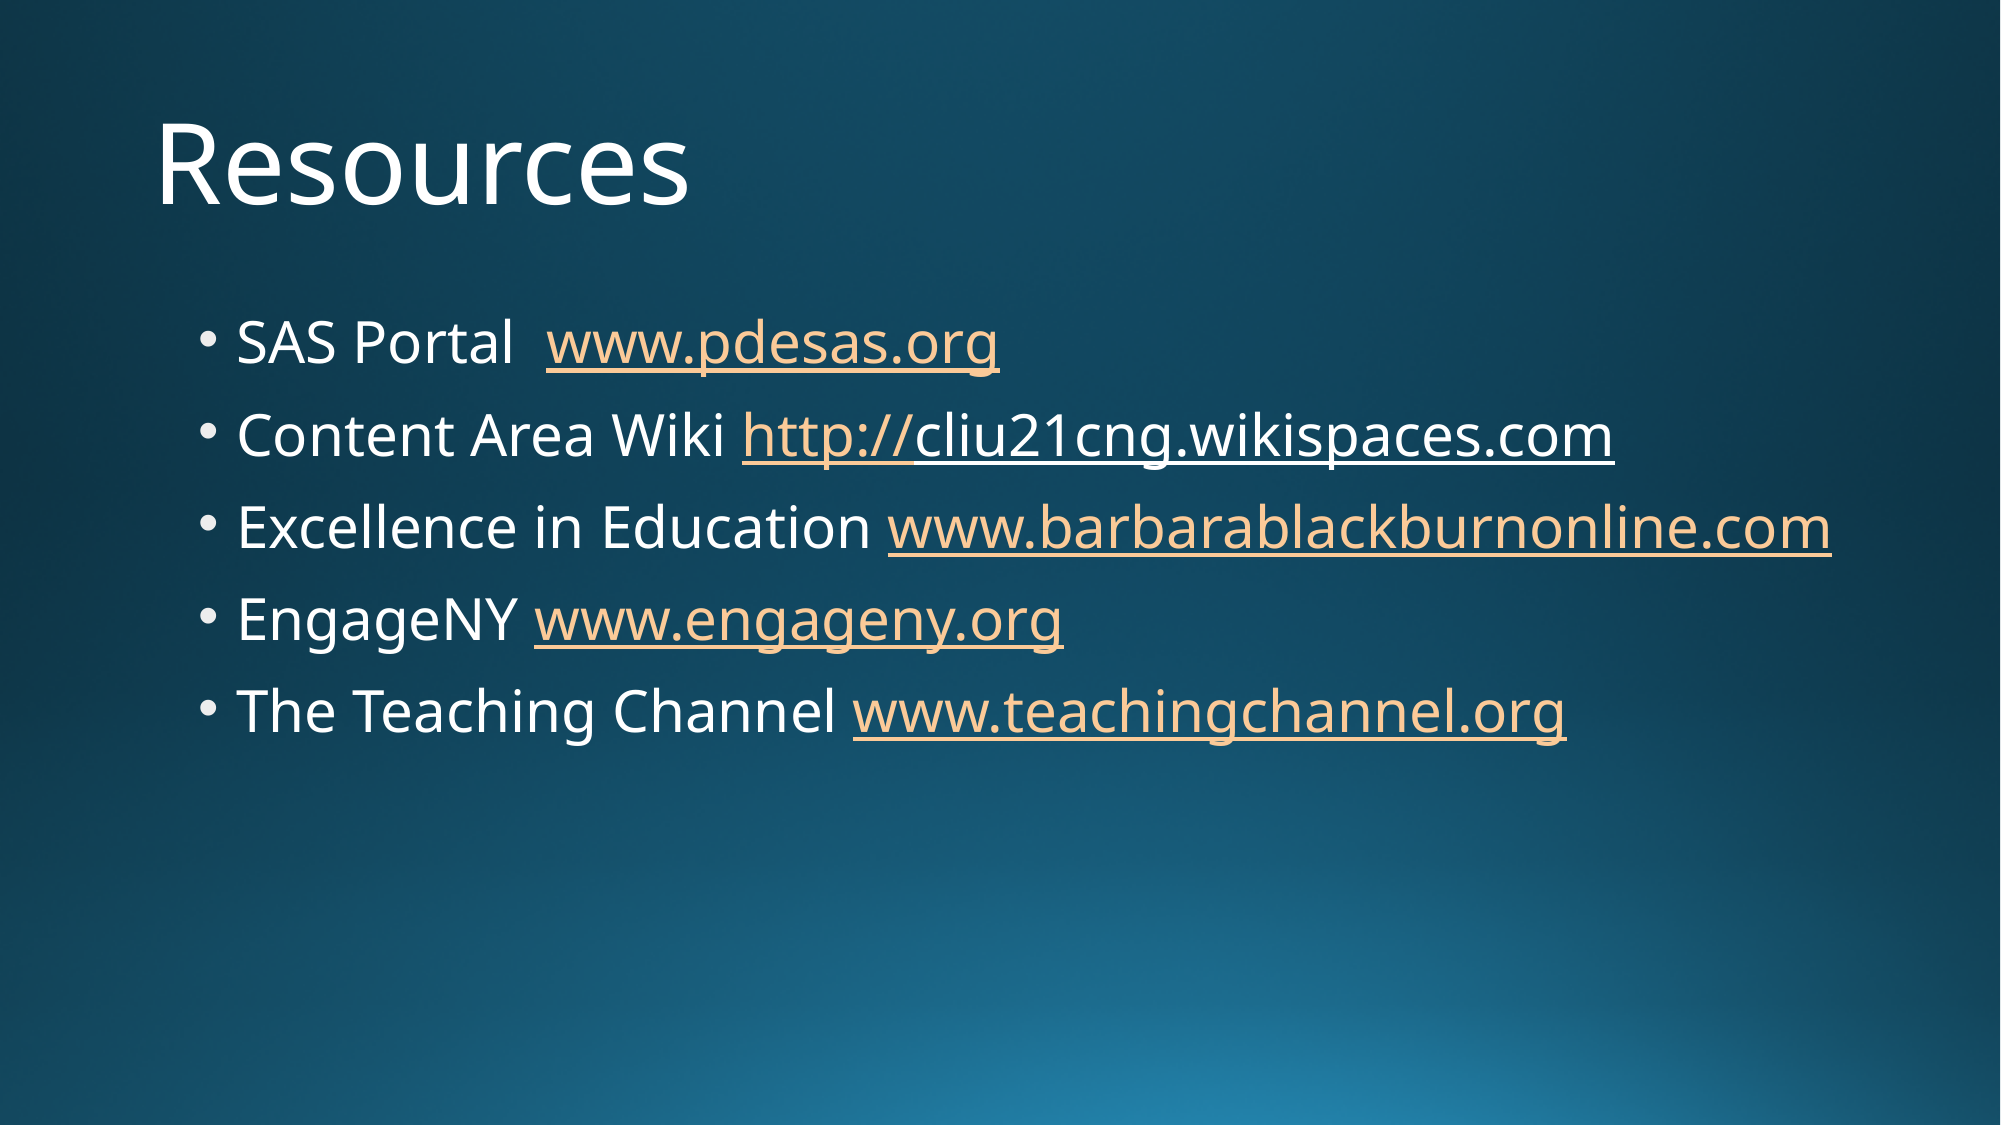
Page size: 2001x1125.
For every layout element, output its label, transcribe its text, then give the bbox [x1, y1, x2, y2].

picture [0, 0, 2001, 1125]
list SAS Portal www.pdesas.org Content Area Wiki http://cliu21cng.wikispaces.com Excellence in Education www.barbarablackburnonline.com EngageNY www.engageny.org The Teaching Channel www.teachingchannel.org [183, 299, 1863, 1014]
title Resources [137, 59, 1863, 278]
